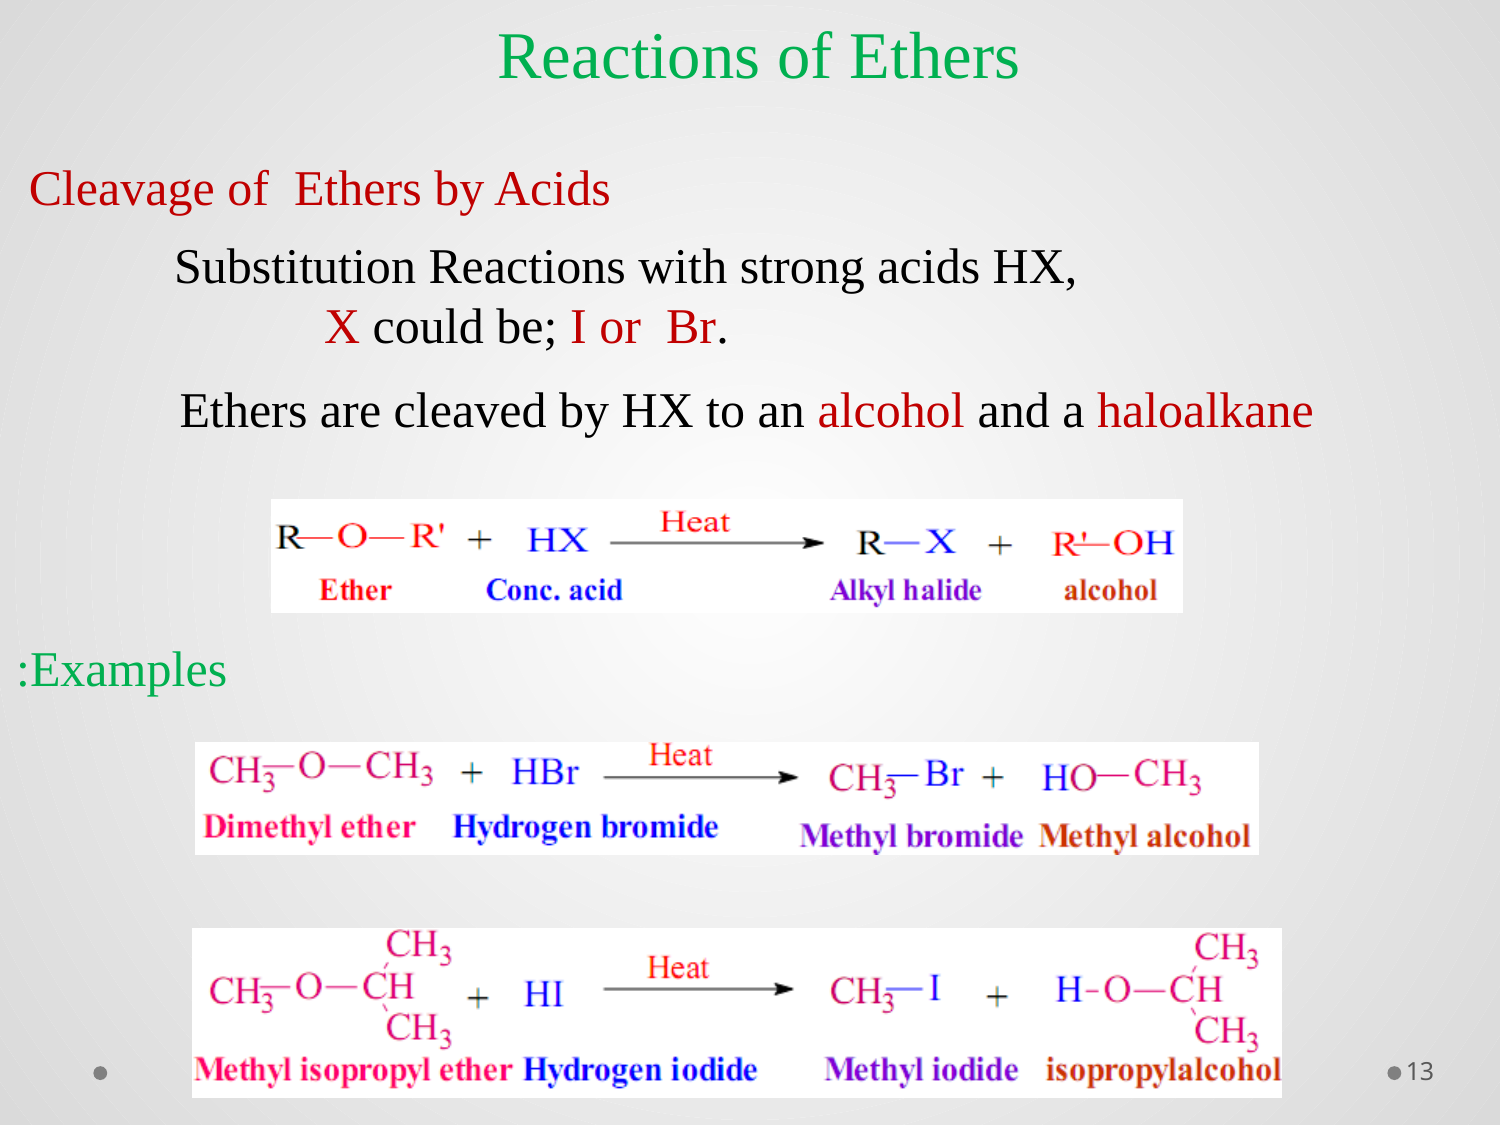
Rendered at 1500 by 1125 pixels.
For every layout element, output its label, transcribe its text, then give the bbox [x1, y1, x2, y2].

text_box Ethers are cleaved by HX to an alcohol and a haloalkane [64, 369, 1329, 445]
picture [192, 928, 1282, 1098]
text_box Examples: [0, 628, 243, 704]
text_box Cleavage of Ethers by Acids [13, 147, 626, 223]
picture [195, 742, 1259, 856]
picture [270, 499, 1184, 613]
text_box Reactions of Ethers [466, 4, 1037, 100]
text_box Substitution Reactions with strong acids HX, X could be; I or Br. [159, 226, 1500, 406]
slide_number 13 [1401, 1042, 1494, 1103]
